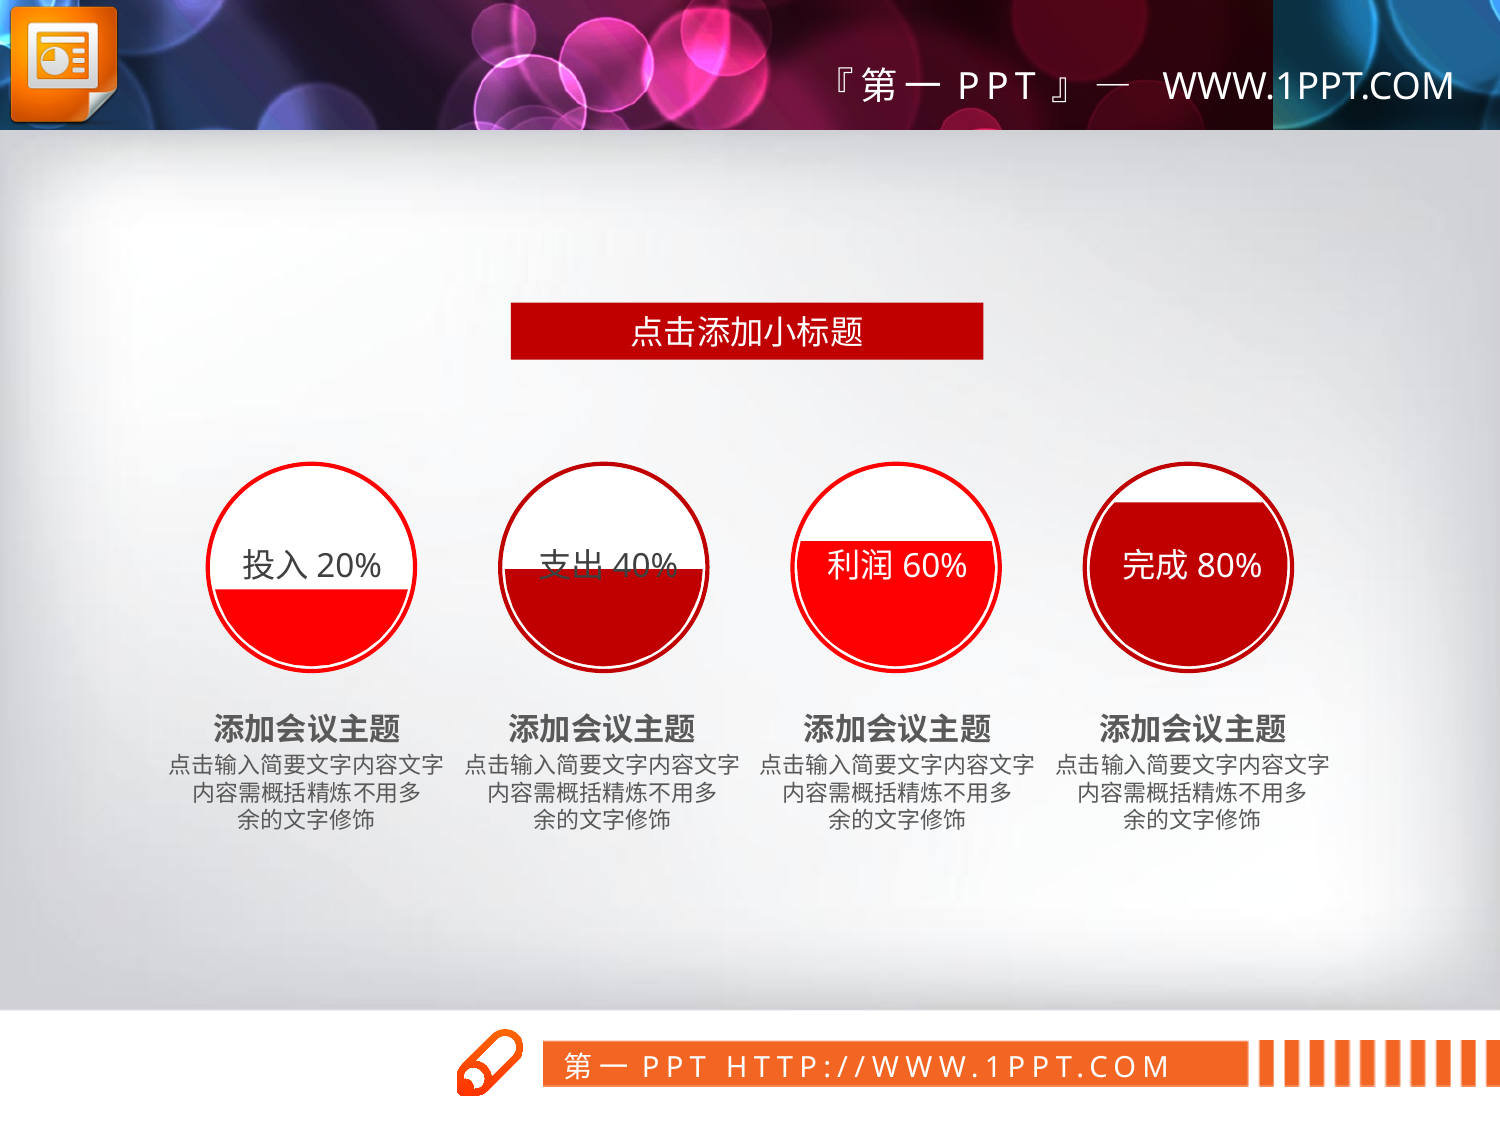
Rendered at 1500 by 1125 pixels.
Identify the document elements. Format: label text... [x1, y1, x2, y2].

text_box [215, 589, 408, 667]
text_box [1089, 502, 1288, 667]
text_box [1018, 701, 1368, 814]
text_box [428, 701, 721, 814]
text_box 点击添加小标题 [510, 302, 984, 360]
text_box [132, 701, 426, 814]
picture [0, 0, 1500, 1012]
text_box [504, 569, 703, 667]
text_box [723, 701, 1016, 814]
text_box 支出40% [523, 537, 694, 592]
text_box 利润60% [813, 537, 983, 592]
text_box 投入20% [227, 537, 398, 592]
text_box [500, 463, 708, 672]
text_box [797, 541, 996, 667]
text_box [1084, 463, 1293, 672]
text_box [792, 463, 1000, 672]
text_box 完成80% [1107, 537, 1278, 592]
text_box [207, 463, 416, 672]
picture [543, 1040, 1500, 1087]
